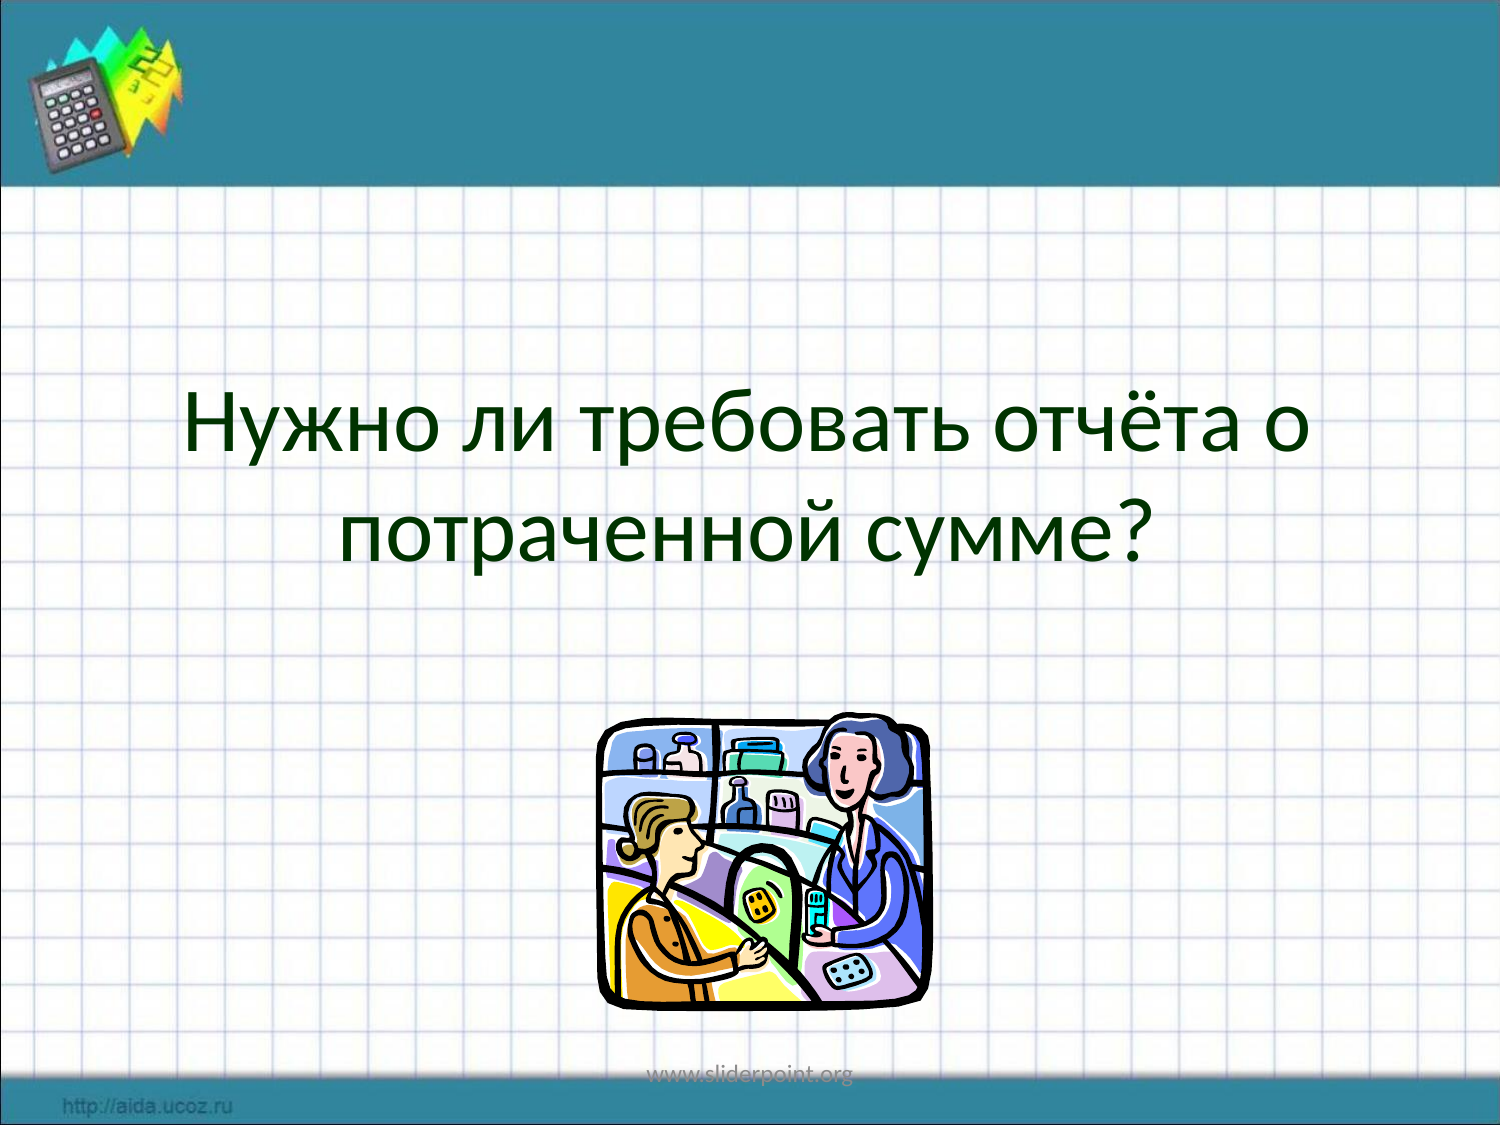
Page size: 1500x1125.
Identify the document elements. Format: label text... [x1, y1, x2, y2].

picture [0, 0, 1500, 1125]
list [595, 708, 938, 1015]
title Нужно ли требовать отчёта о потраченной сумме? [72, 196, 1424, 744]
footer www.sliderpoint.org [512, 1042, 988, 1103]
